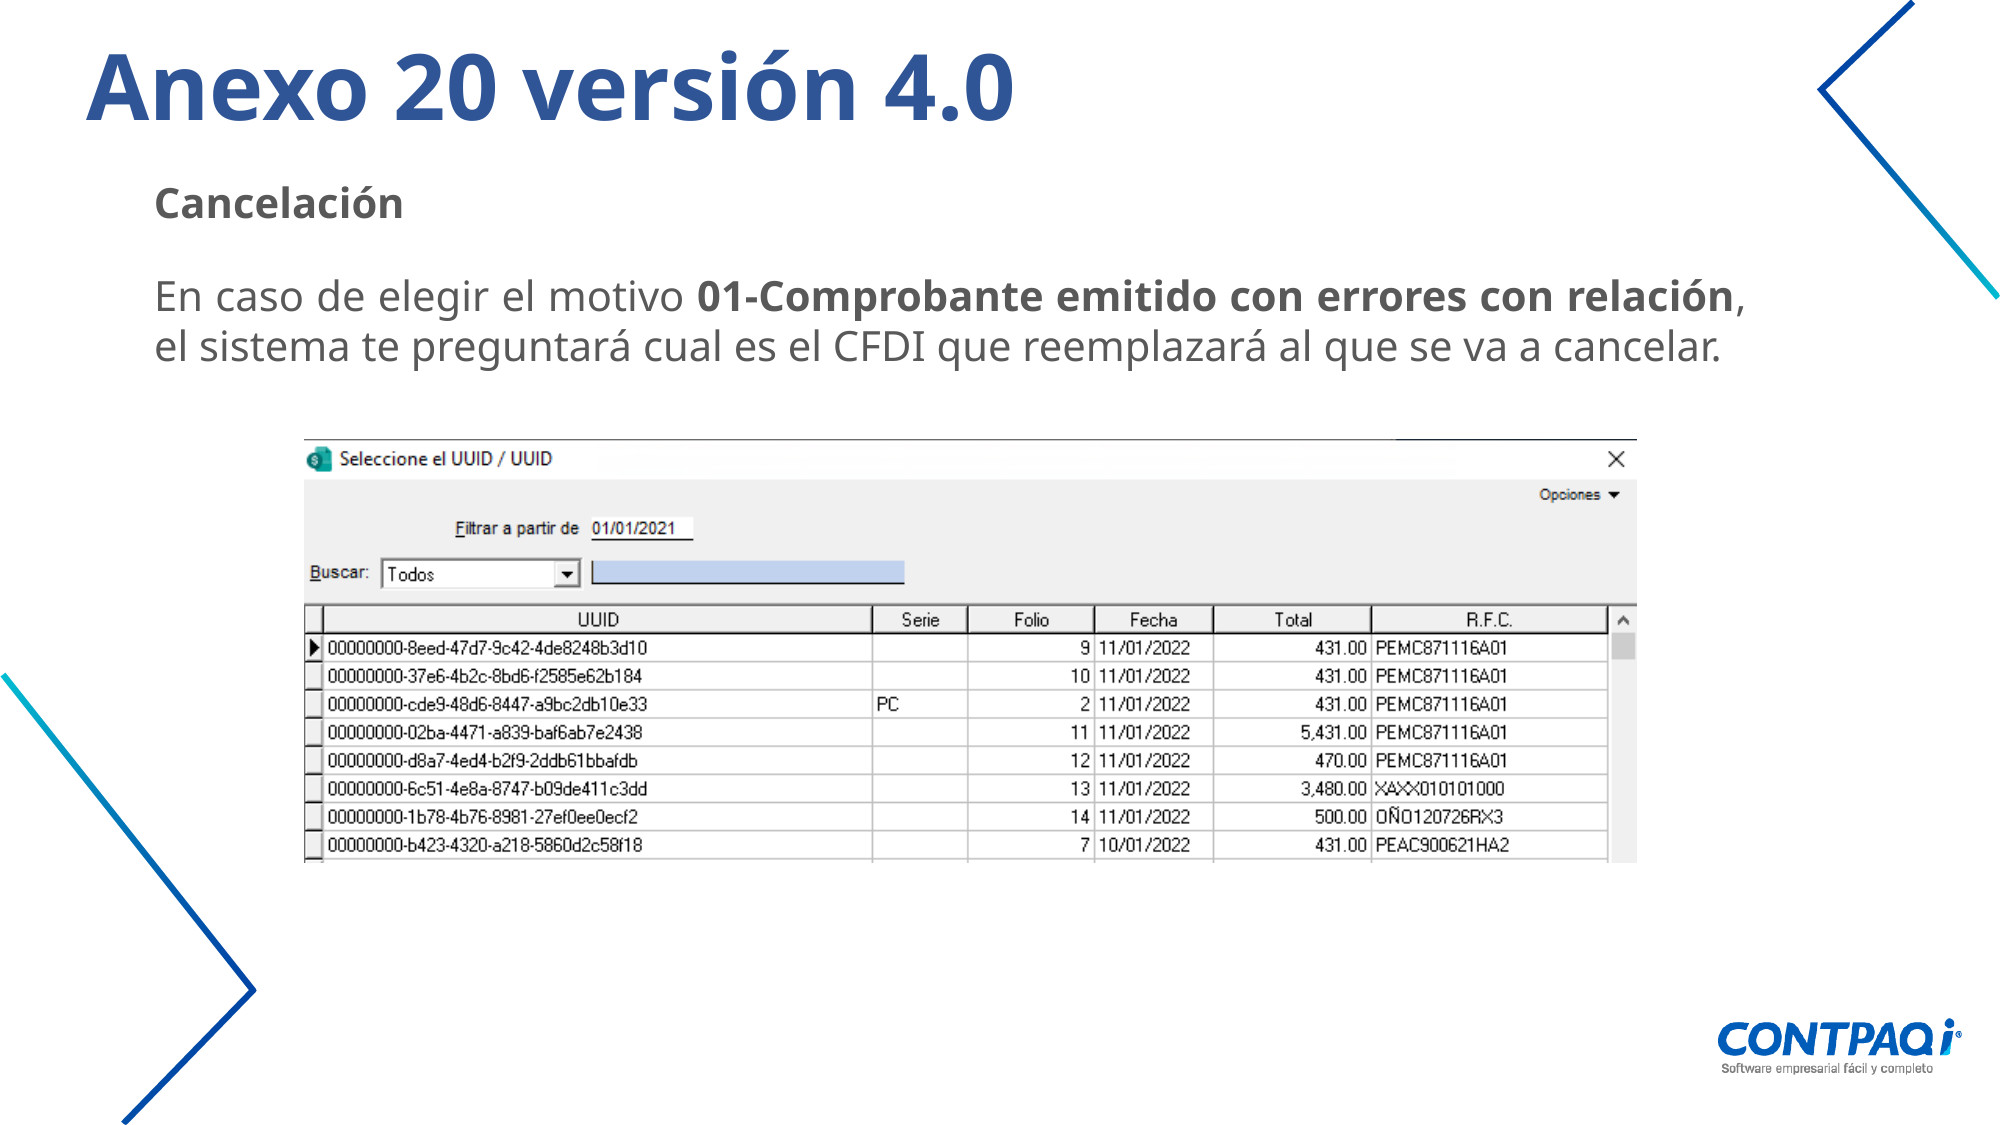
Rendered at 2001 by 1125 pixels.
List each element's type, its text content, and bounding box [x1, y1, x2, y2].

picture [0, 672, 257, 1125]
text_box Cancelación [139, 169, 1861, 235]
text_box En caso de elegir el motivo 01-Comprobante emitido con errores con relación, el sistema te preguntará cual es el CFDI que reemplazará al que se va a cancelar. [139, 262, 1762, 377]
picture [1718, 1018, 1962, 1075]
title Anexo 20 versión 4.0 [71, 19, 1372, 162]
picture [304, 439, 1637, 863]
picture [1816, 0, 2000, 300]
